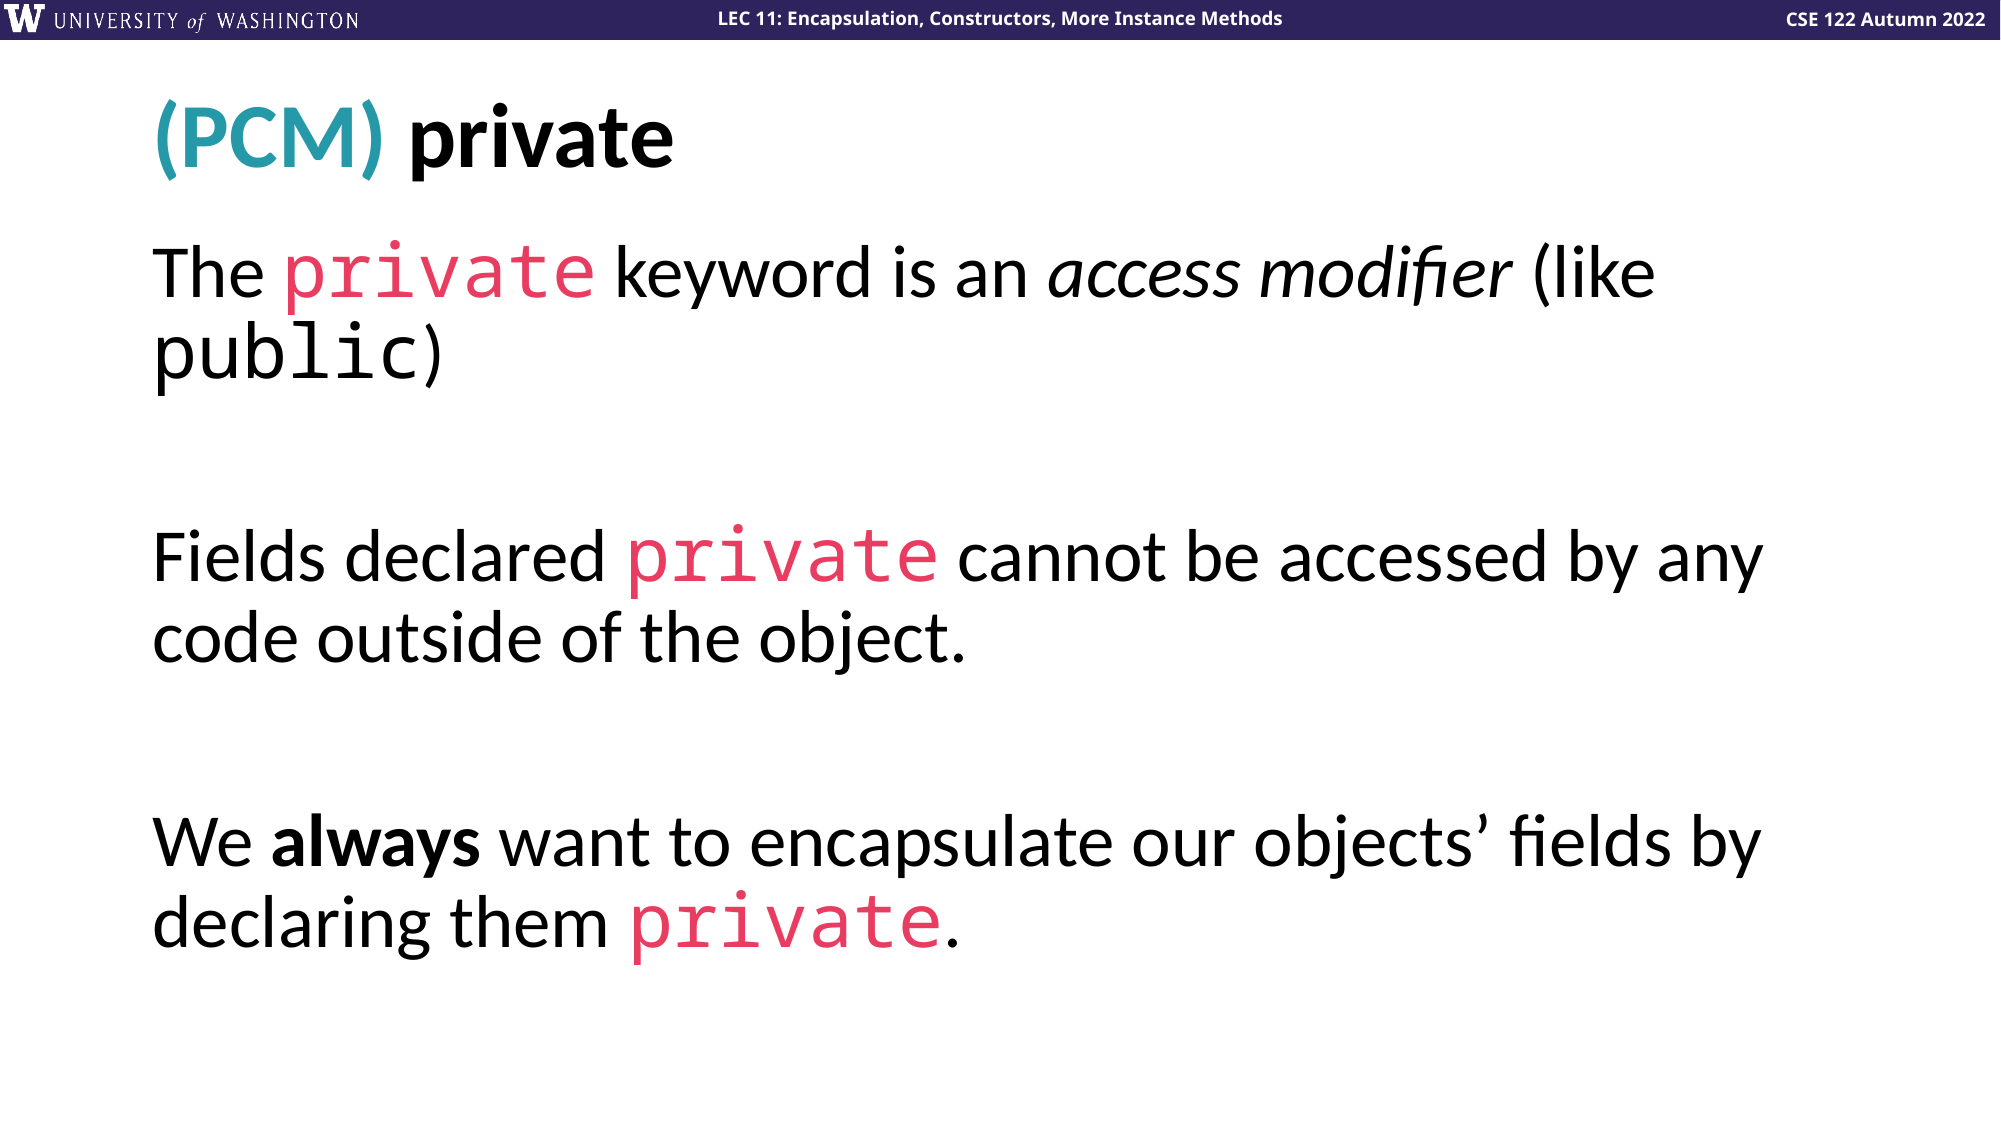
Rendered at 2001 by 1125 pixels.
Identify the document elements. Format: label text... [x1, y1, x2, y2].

list The private keyword is an access modifier (like public) Fields declared private cannot be accessed by any code outside of the object. We always want to encapsulate our objects’ fields by declaring them private. [137, 224, 1863, 1014]
title (PCM) private [137, 74, 1863, 200]
picture [4, 4, 358, 33]
